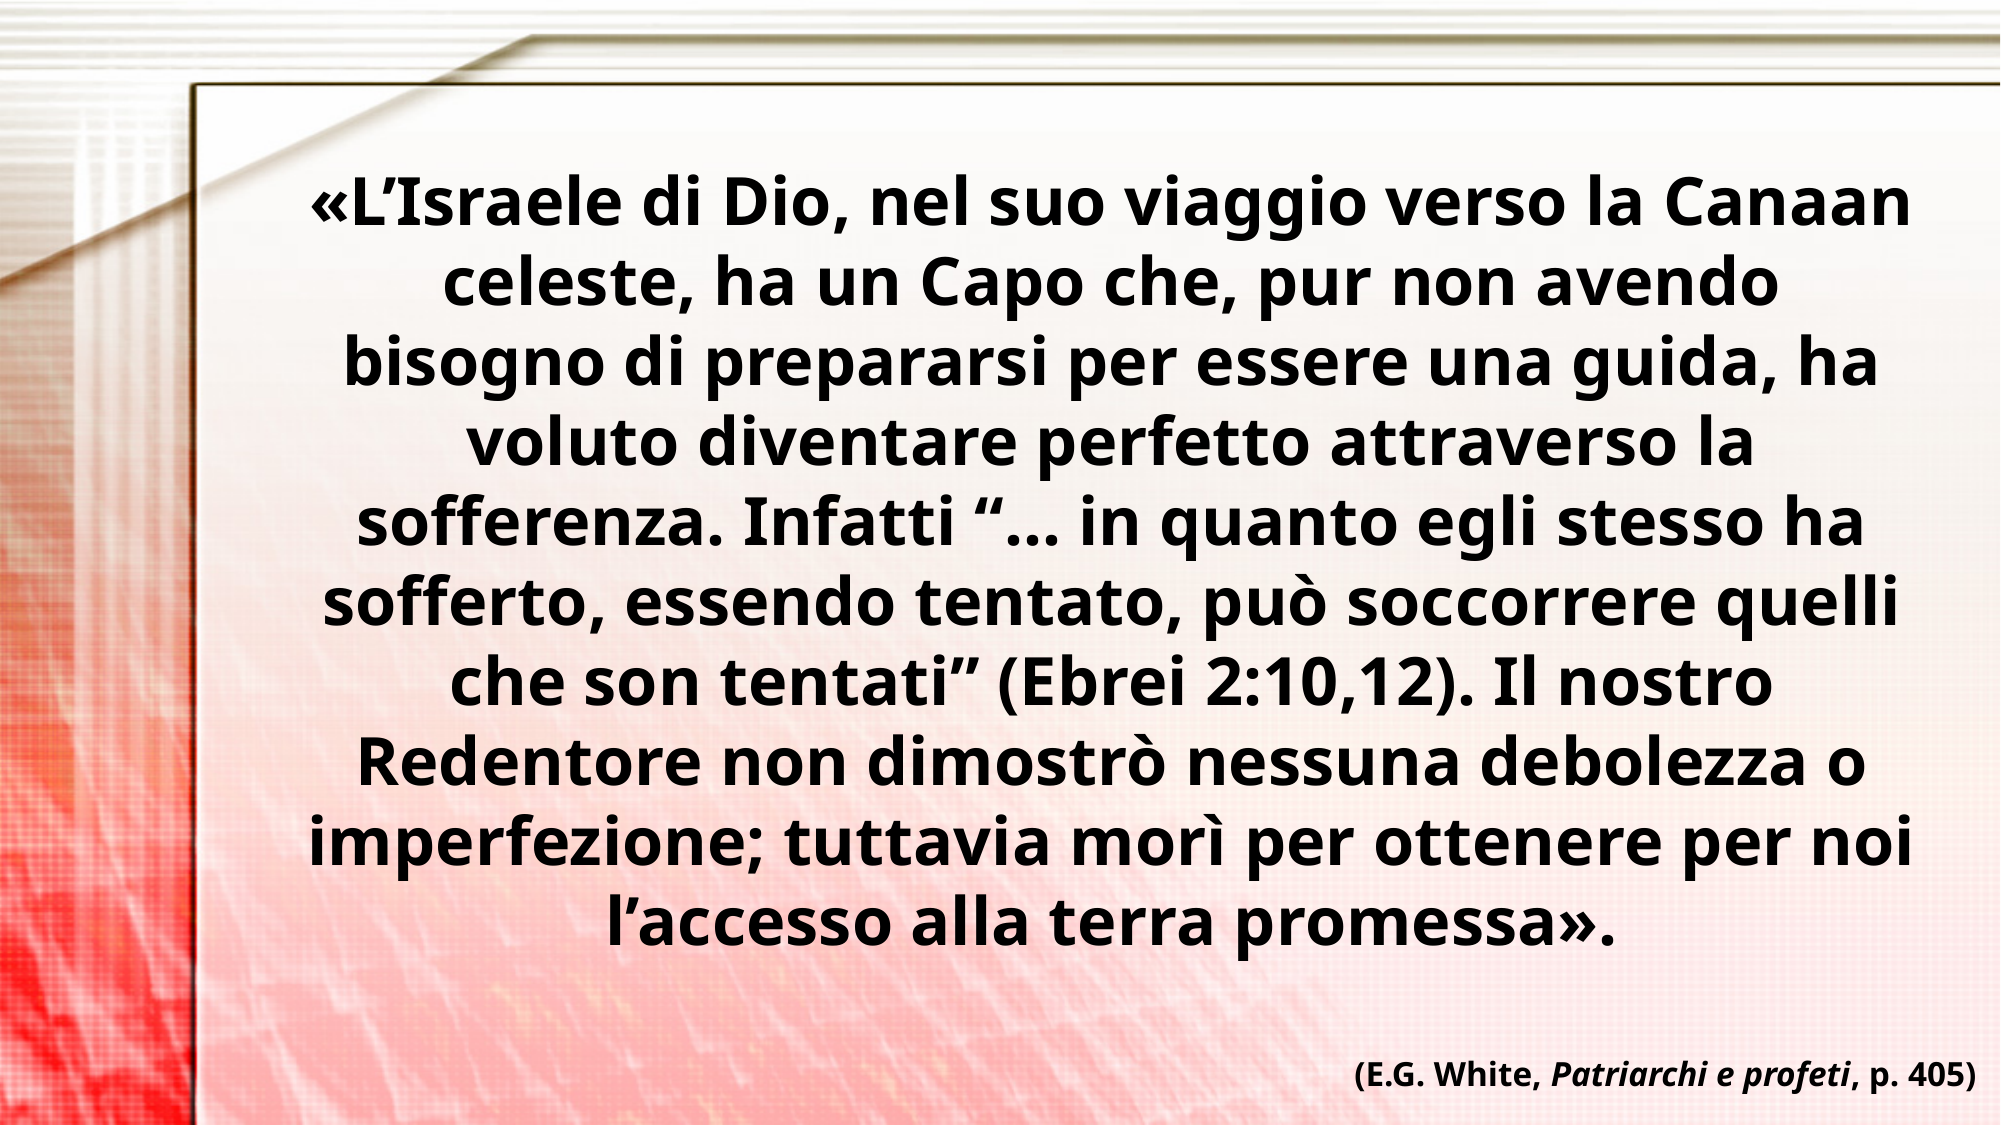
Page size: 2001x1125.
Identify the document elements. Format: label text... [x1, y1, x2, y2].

picture [0, 0, 2001, 1125]
text_box «L’Israele di Dio, nel suo viaggio verso la Canaan celeste, ha un Capo che, pur non avendo bisogno di prepararsi per essere una guida, ha voluto diventare perfetto attraverso la sofferenza. Infatti “... in quanto egli stesso ha sofferto, essendo tentato, può soccorrere quelli che son tentati” (Ebrei 2:10,12). Il nostro Redentore non dimostrò nessuna debolezza o imperfezione; tuttavia morì per ottenere per noi l’accesso alla terra promessa». [288, 151, 1936, 967]
text_box (E.G. White, Patriarchi e profeti, p. 405) [1339, 1045, 1992, 1101]
